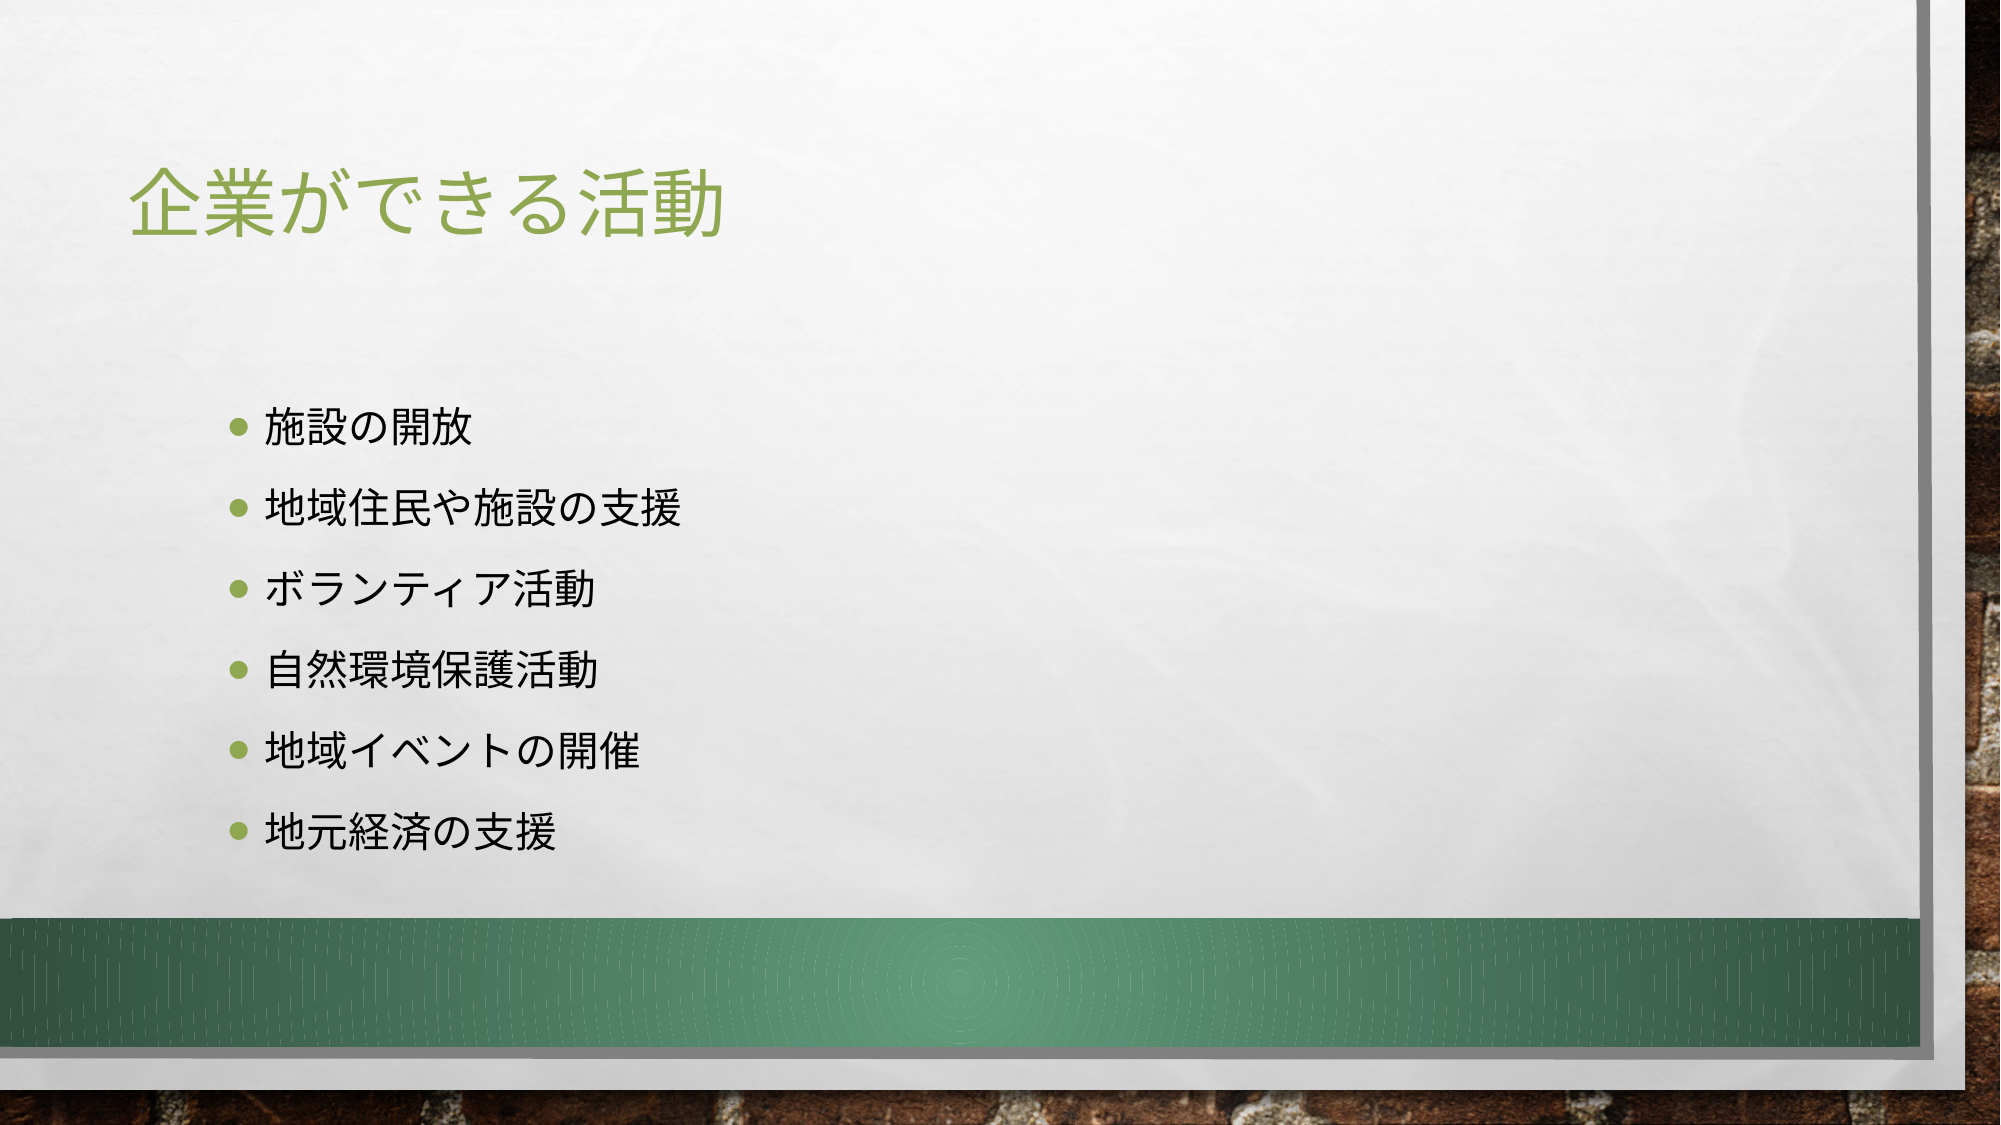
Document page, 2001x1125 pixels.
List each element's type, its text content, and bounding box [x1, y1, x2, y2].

title 企業ができる活動 [112, 112, 1818, 302]
list 施設の開放 地域住民や施設の支援 ボランティア活動 自然環境保護活動 地域イベントの開催 地元経済の支援 [212, 349, 1000, 898]
picture [0, 0, 2000, 1125]
